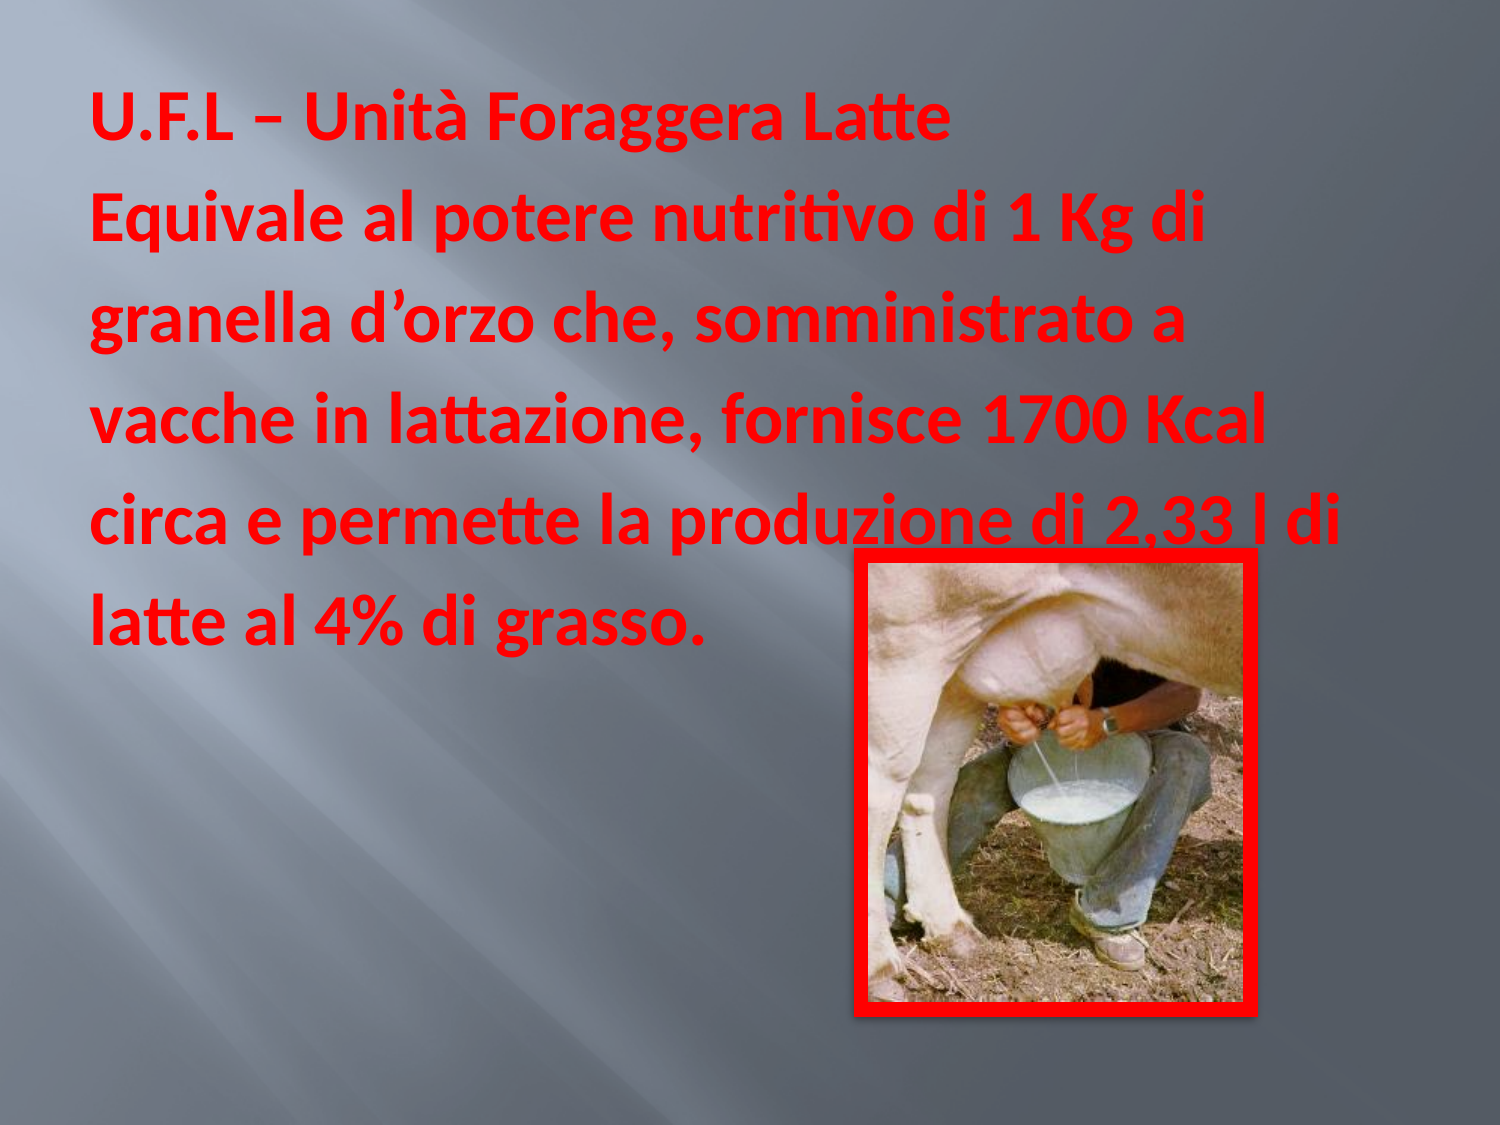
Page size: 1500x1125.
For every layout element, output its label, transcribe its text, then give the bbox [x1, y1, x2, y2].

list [867, 562, 1244, 1003]
title U.F.L – Unità Foraggera Latte Equivale al potere nutritivo di 1 Kg di granella d’orzo che, somministrato a vacche in lattazione, fornisce 1700 Kcal circa e permette la produzione di 2,33 l di latte al 4% di grasso. [75, 45, 1425, 740]
